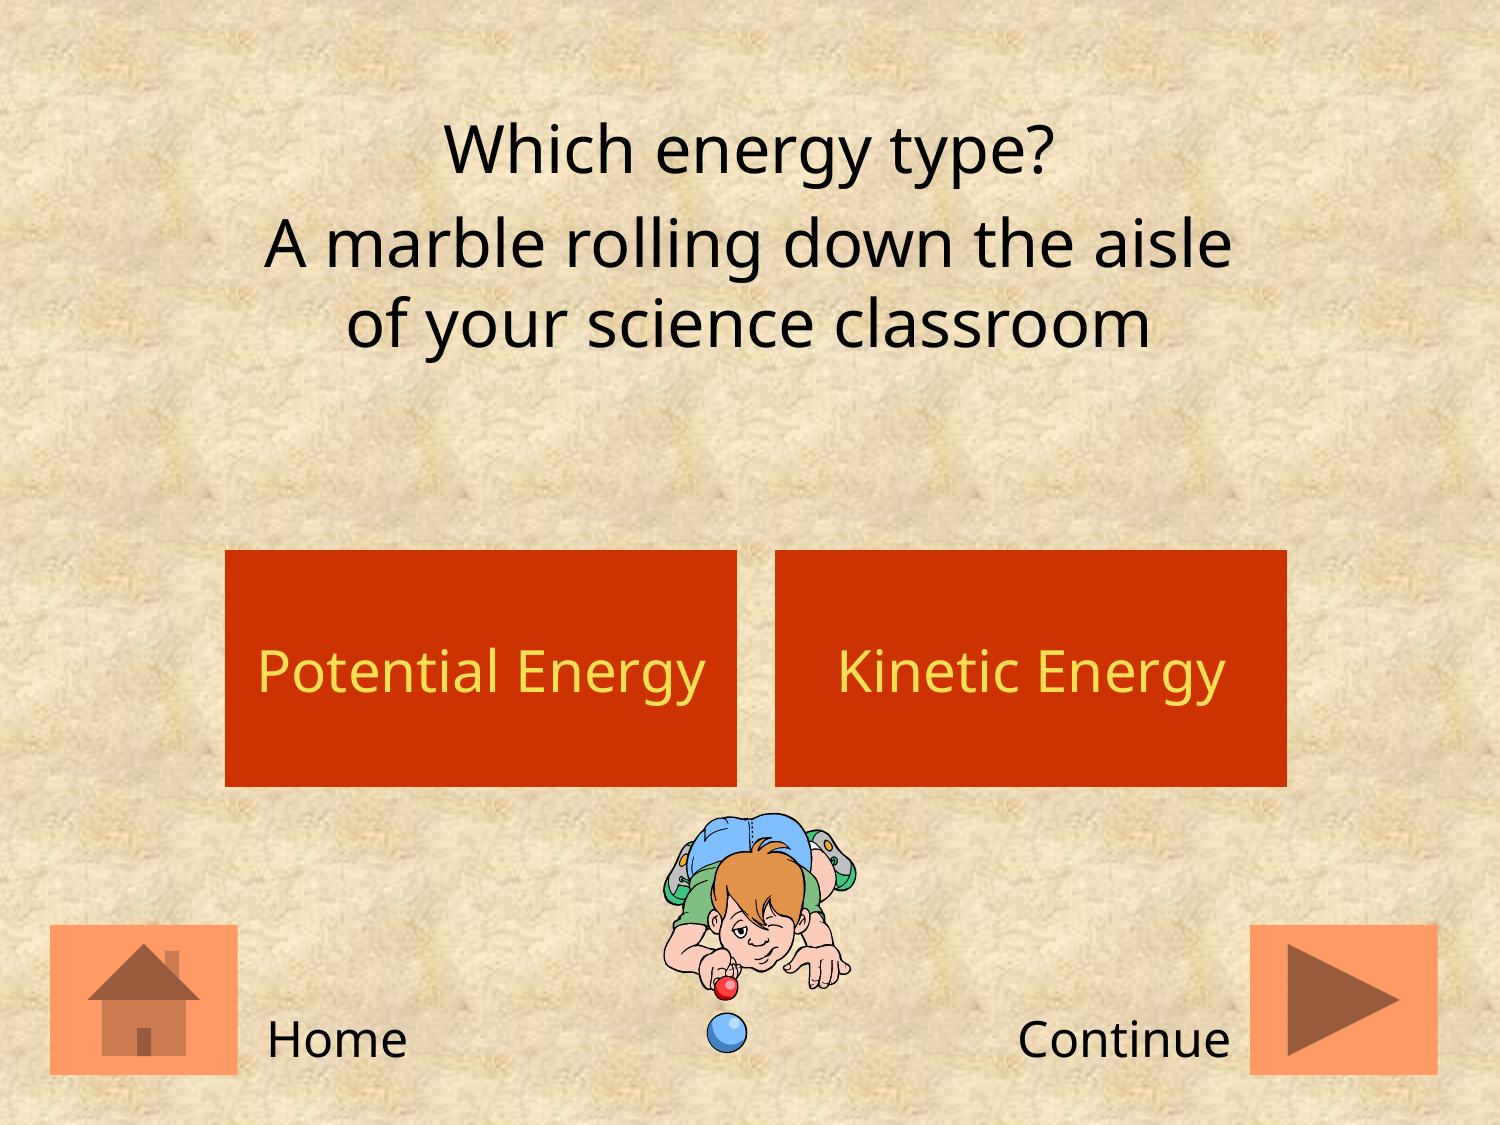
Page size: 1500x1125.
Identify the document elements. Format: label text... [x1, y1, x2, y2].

text_box [1250, 924, 1438, 1075]
picture [0, 0, 1500, 1125]
text_box Continue [999, 999, 1250, 1075]
text_box Potential Energy [224, 549, 738, 788]
text_box Home [249, 999, 425, 1075]
text_box [50, 924, 238, 1075]
text_box Kinetic Energy [774, 549, 1288, 788]
text_box Which energy type? A marble rolling down the aisle of your science classroom [224, 99, 1275, 388]
